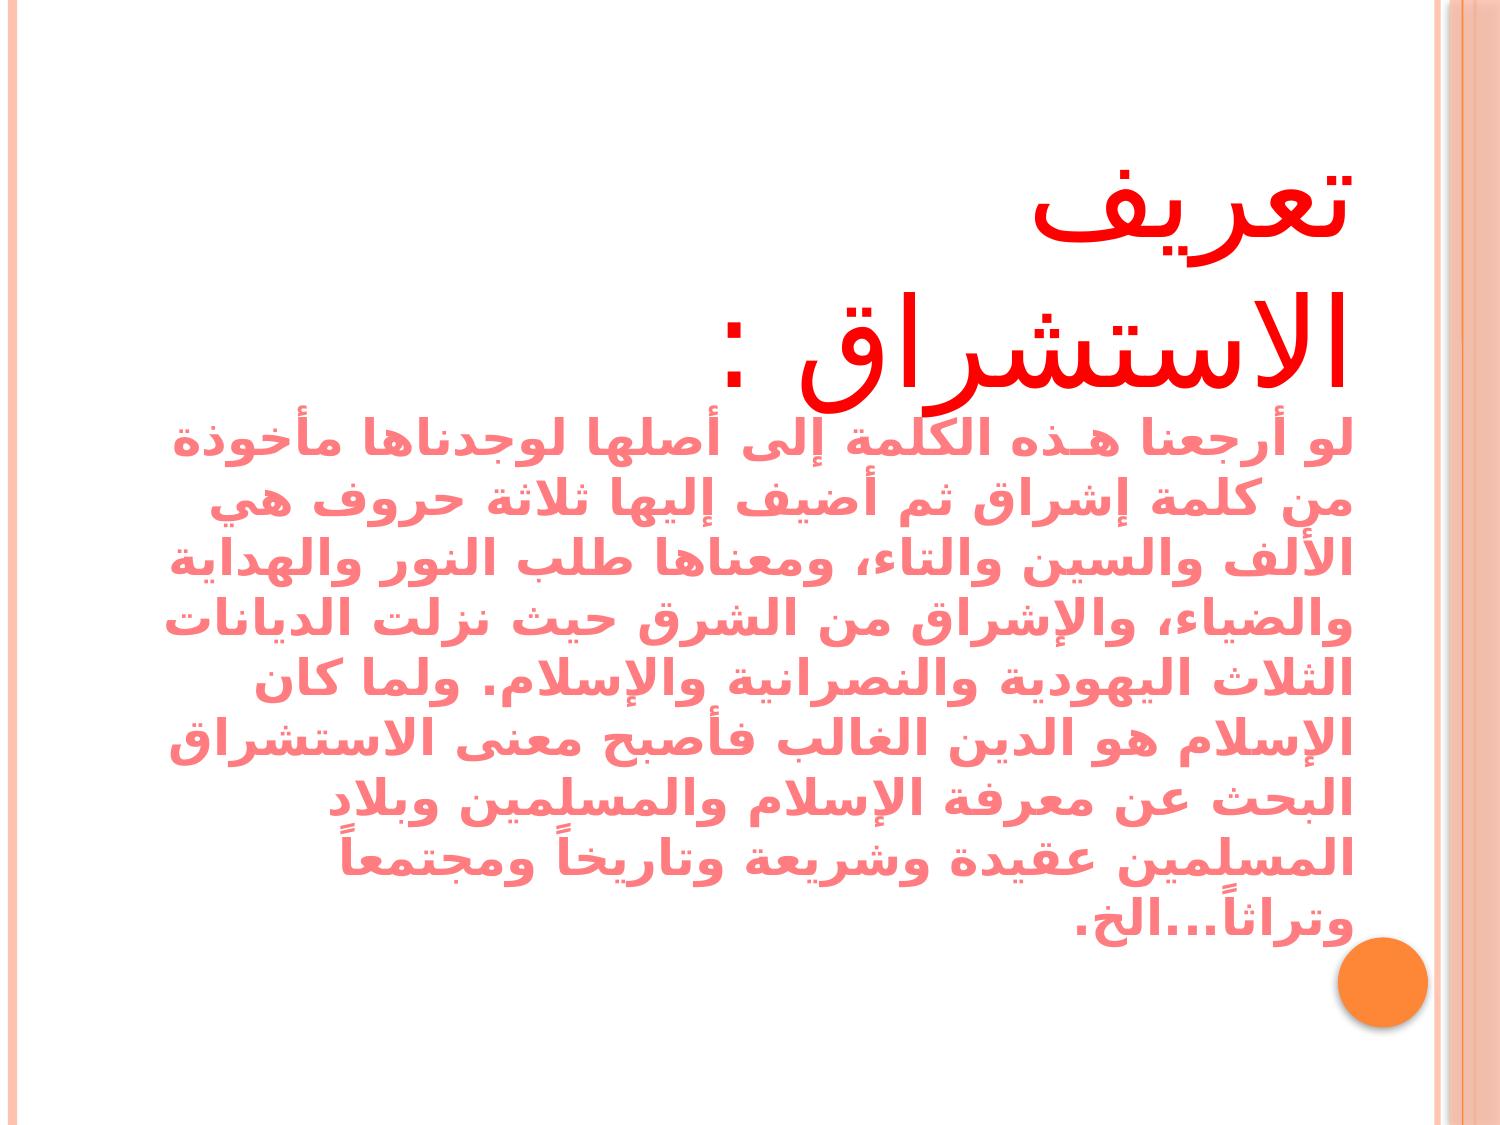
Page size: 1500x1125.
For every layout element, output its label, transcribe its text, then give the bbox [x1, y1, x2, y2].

text_box لو أرجعنا هـذه الكلمة إلى أصلها لوجدناها مأخوذة من كلمة إشراق ثم أضيف إليها ثلاثة حروف هي الألف والسين والتاء، ومعناها طلب النور والهداية والضياء، والإشراق من الشرق حيث نزلت الديانات الثلاث اليهودية والنصرانية والإسلام. ولما كان الإسلام هو الدين الغالب فأصبح معنى الاستشراق البحث عن معرفة الإسلام والمسلمين وبلاد المسلمين عقيدة وشريعة وتاريخاً ومجتمعاً وتراثاً...الخ. [105, 398, 1372, 998]
text_box تعريف الاستشراق : [667, 105, 1371, 398]
